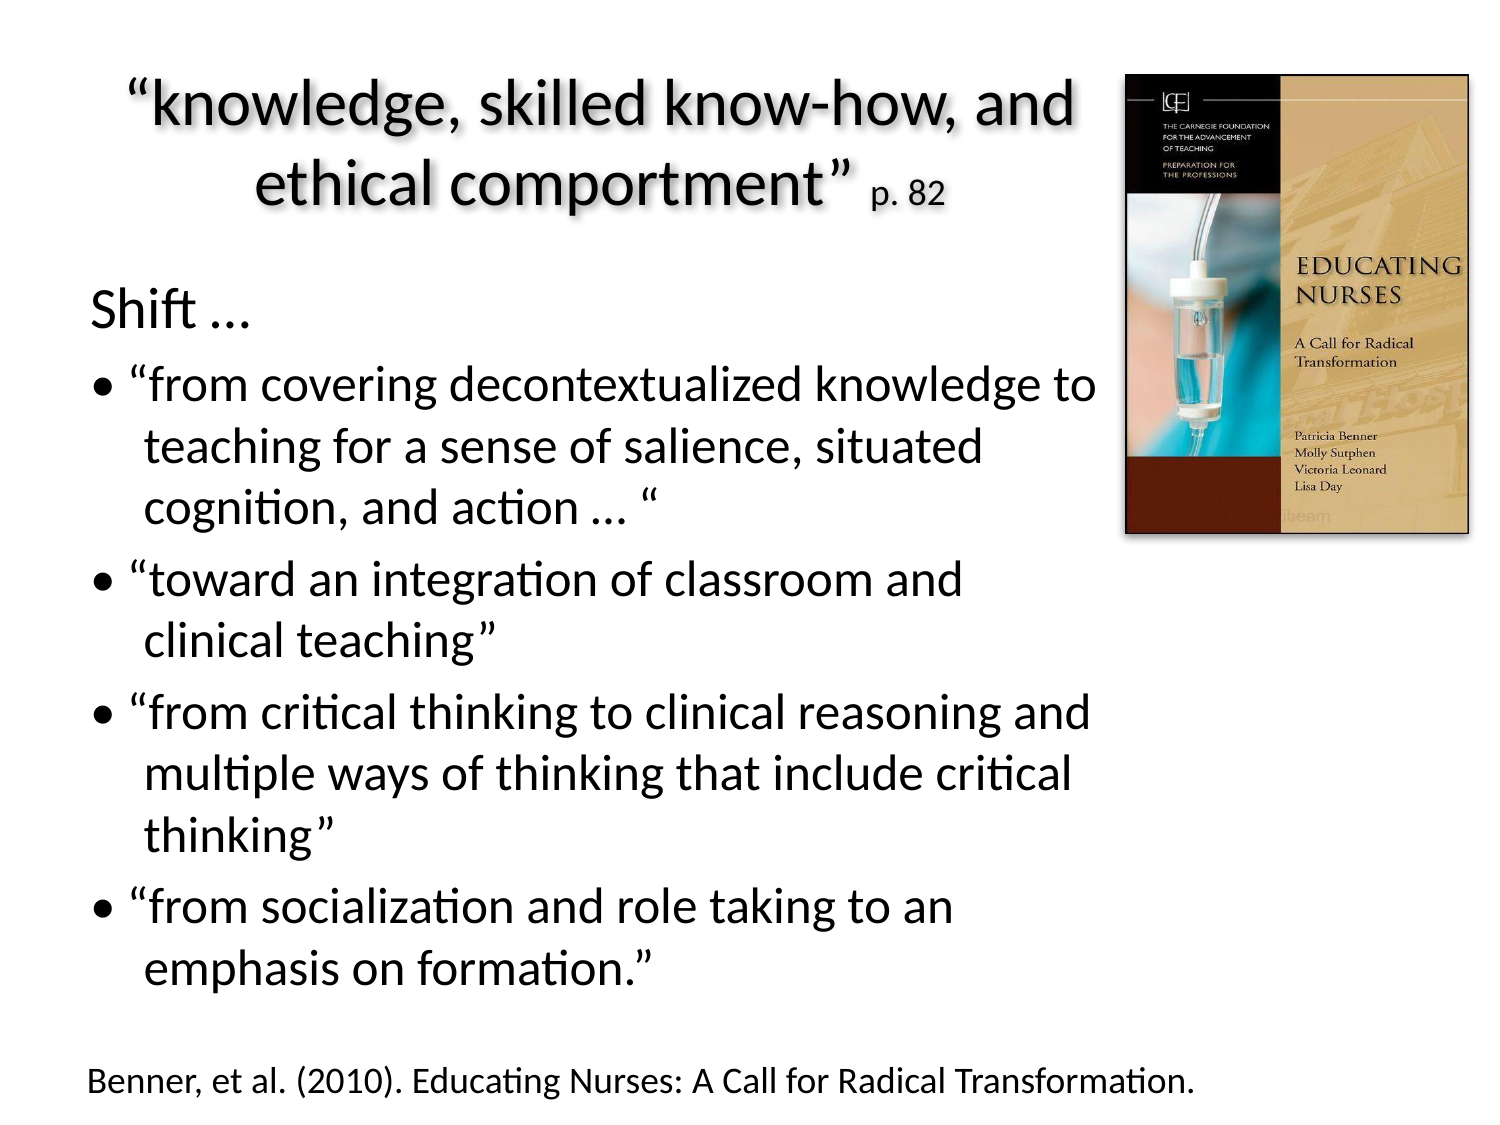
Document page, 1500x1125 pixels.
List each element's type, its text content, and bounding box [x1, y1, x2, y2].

picture [1124, 74, 1469, 534]
list Shift … • “from covering decontextualized knowledge to teaching for a sense of salience, situated cognition, and action … “ • “toward an integration of classroom and clinical teaching” • “from critical thinking to clinical reasoning and multiple ways of thinking that include critical thinking” • “from socialization and role taking to an emphasis on formation.” [75, 262, 1125, 1005]
text_box Benner, et al. (2010). Educating Nurses: A Call for Radical Transformation. [72, 1048, 1229, 1109]
title “knowledge, skilled know-how, and ethical comportment” p. 82 [75, 45, 1125, 233]
